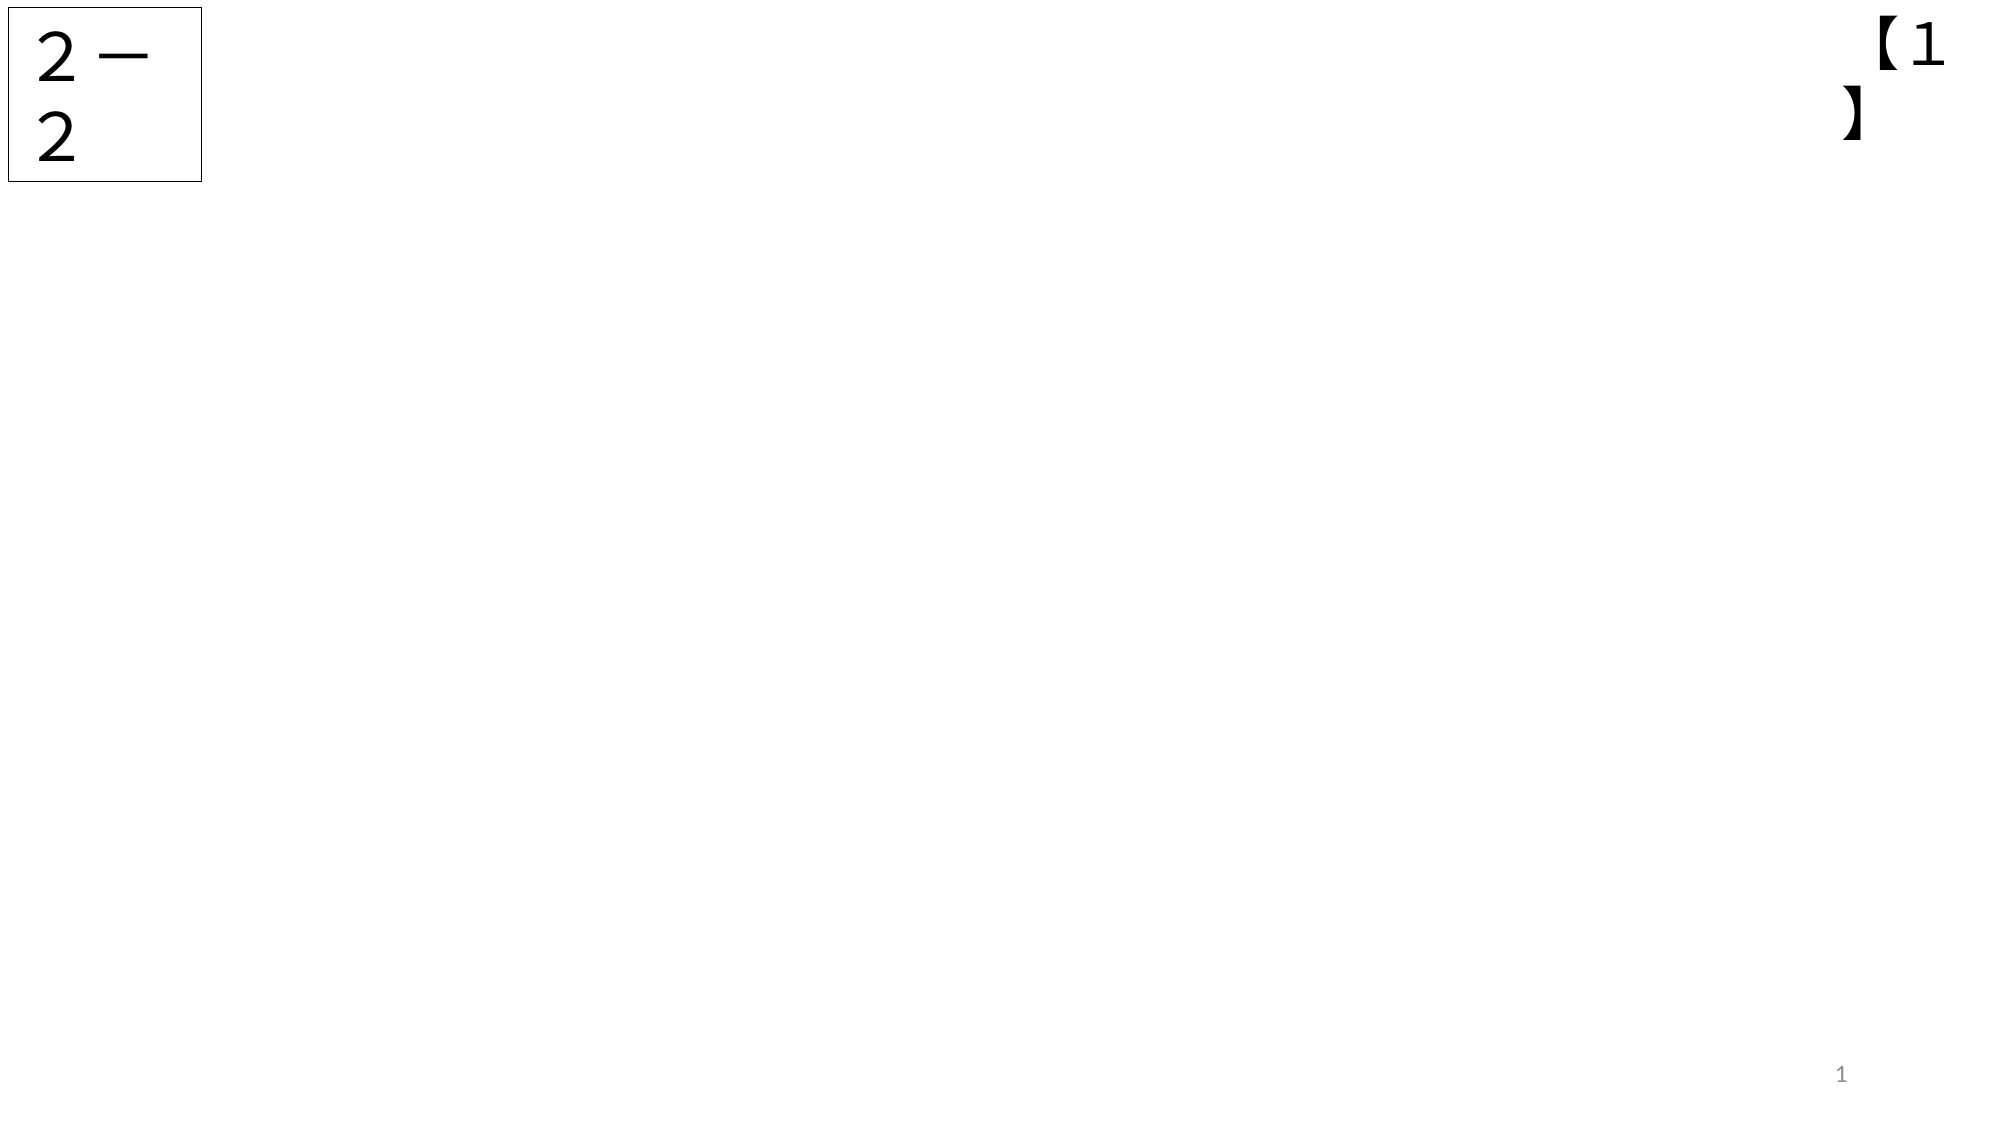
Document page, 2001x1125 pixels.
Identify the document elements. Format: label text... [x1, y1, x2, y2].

text_box 【１】 [1827, 0, 1998, 155]
slide_number 1 [1412, 1042, 1863, 1103]
text_box ２－２ [8, 7, 202, 182]
